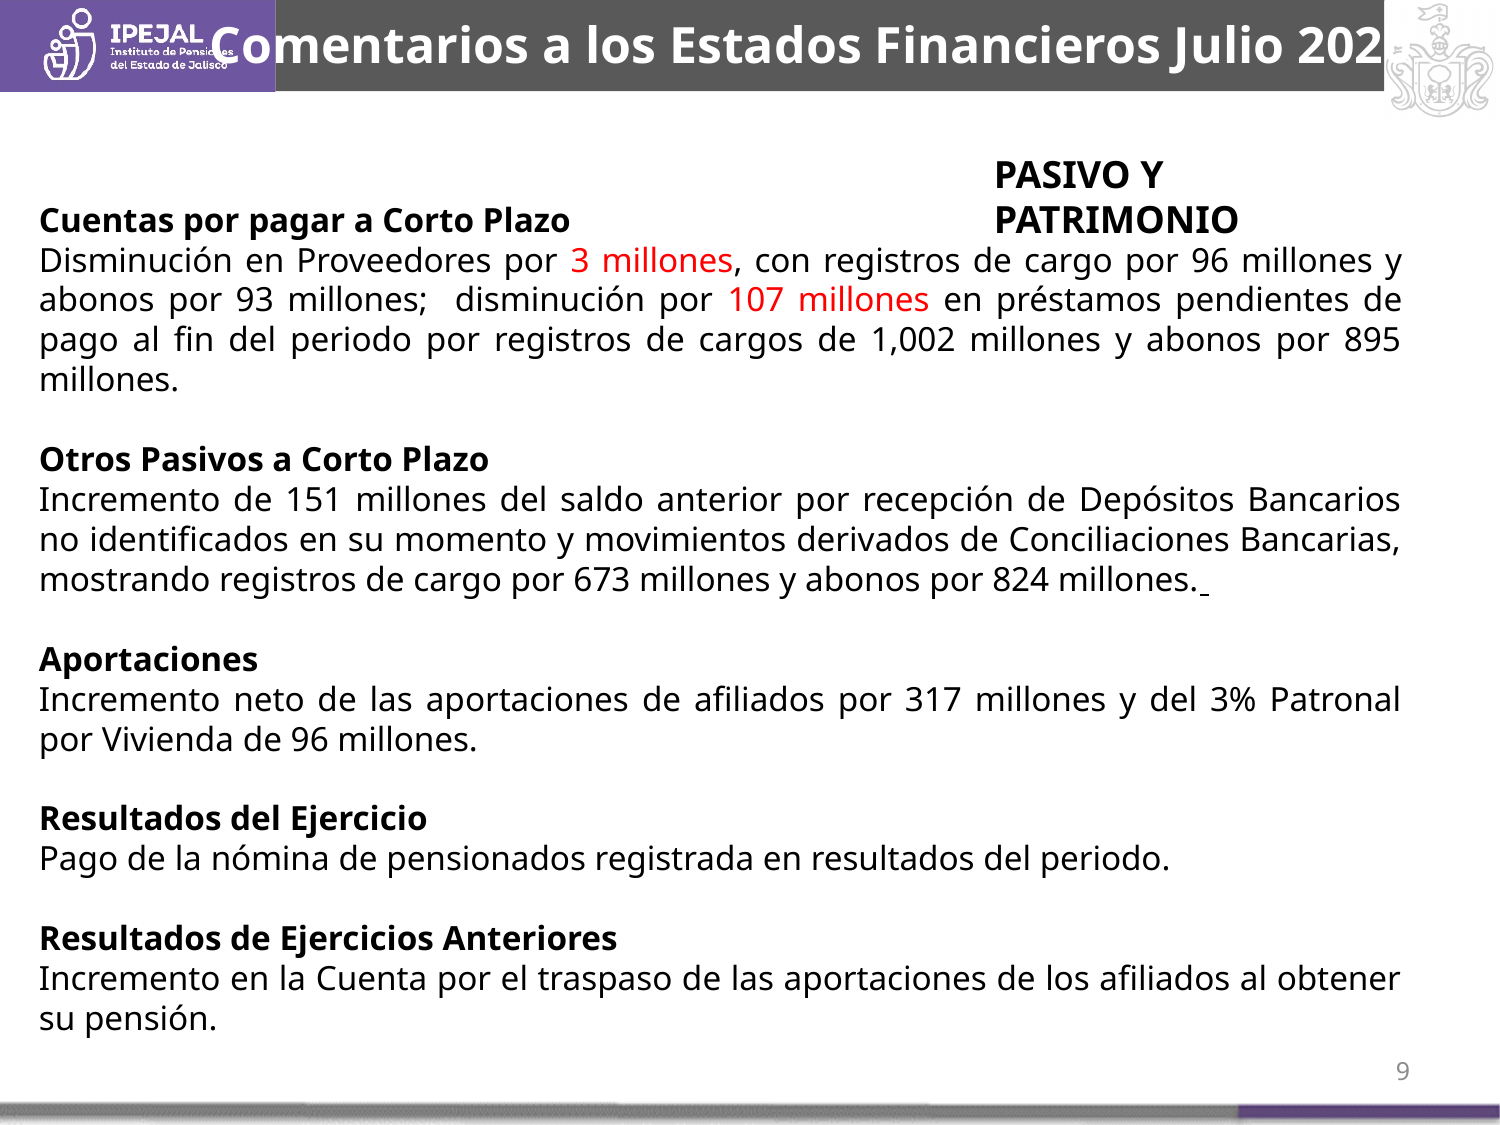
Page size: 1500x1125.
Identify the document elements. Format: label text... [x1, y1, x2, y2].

slide_number 8 [1074, 1042, 1425, 1103]
text_box Comentarios a los Estados Financieros Julio 2020 [195, 6, 1427, 82]
picture [0, 0, 276, 92]
text_box PASIVO Y PATRIMONIO [979, 143, 1418, 249]
text_box Cuentas por pagar a Corto Plazo Disminución en Proveedores por 3 millones, con registros de cargo por 96 millones y abonos por 93 millones; disminución por 107 millones en préstamos pendientes de pago al fin del periodo por registros de cargos de 1,002 millones y abonos por 895 millones. Otros Pasivos a Corto Plazo Incremento de 151 millones del saldo anterior por recepción de Depósitos Bancarios no identificados en su momento y movimientos derivados de Conciliaciones Bancarias, mostrando registros de cargo por 673 millones y abonos por 824 millones. Aportaciones Incremento neto de las aportaciones de afiliados por 317 millones y del 3% Patronal por Vivienda de 96 millones. Resultados del Ejercicio Pago de la nómina de pensionados registrada en resultados del periodo. Resultados de Ejercicios Anteriores Incremento en la Cuenta por el traspaso de las aportaciones de los afiliados al obtener su pensión. [24, 191, 1418, 1045]
picture [0, 1096, 1500, 1125]
